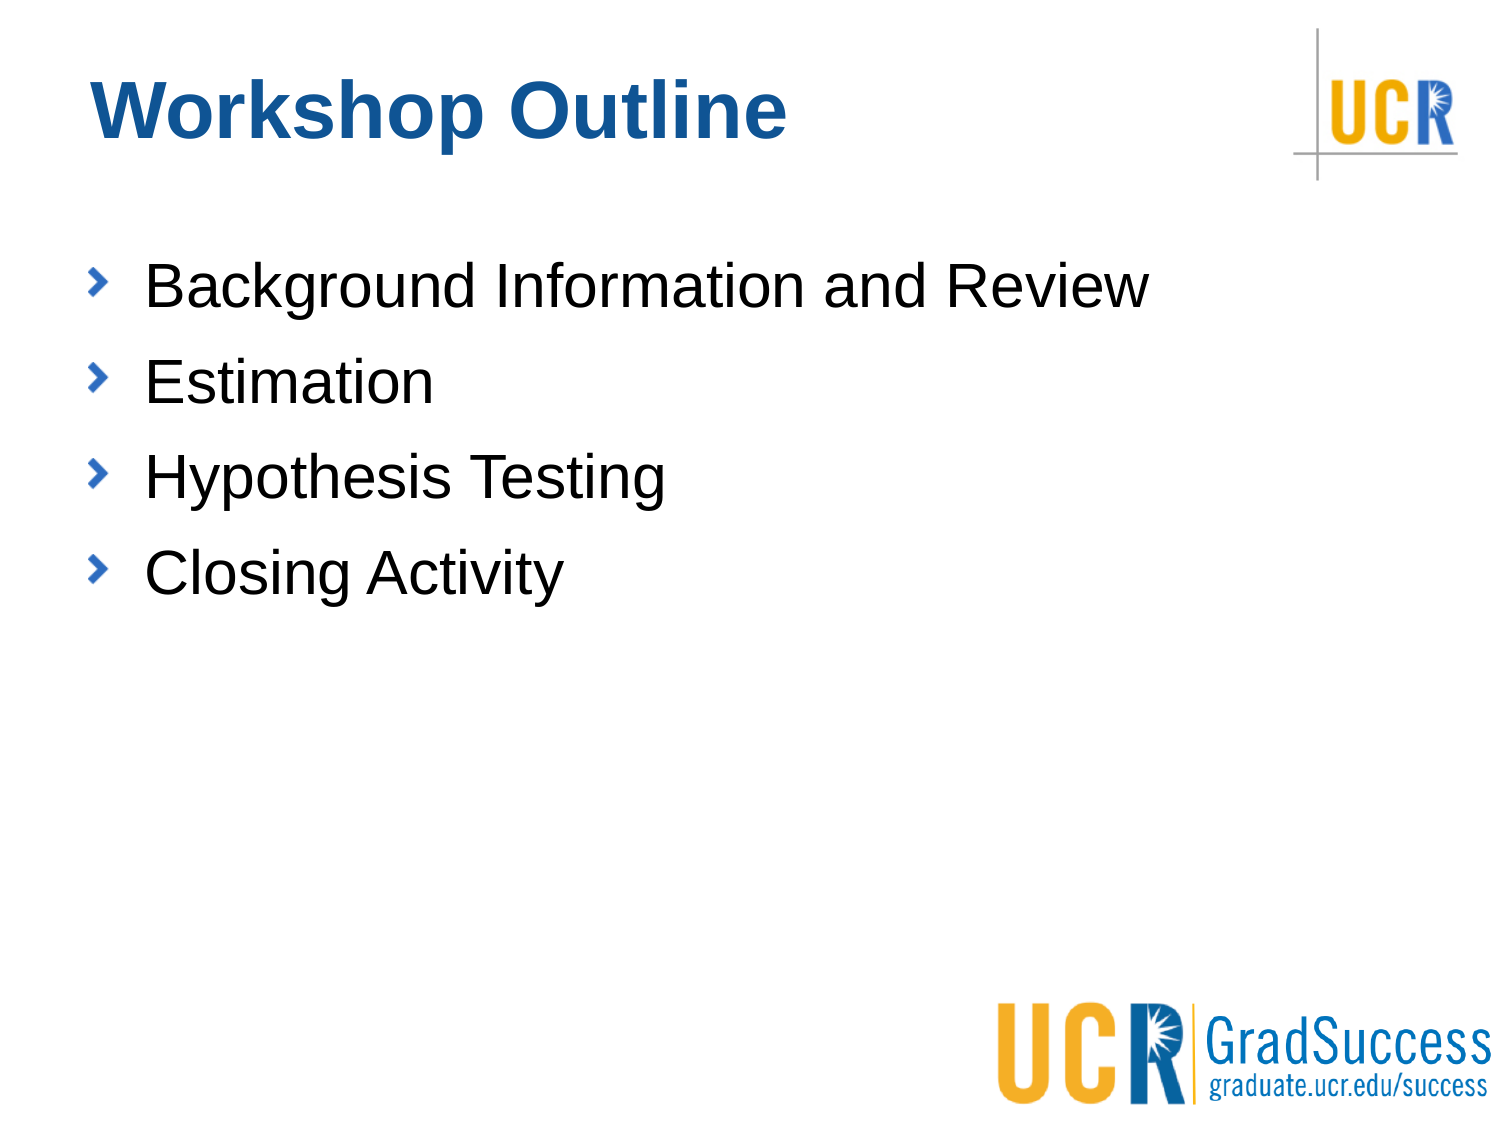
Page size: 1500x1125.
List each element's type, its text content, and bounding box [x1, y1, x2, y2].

list Background Information and Review Estimation Hypothesis Testing Closing Activity [73, 237, 1313, 925]
picture [1282, 0, 1500, 196]
picture [88, 554, 112, 585]
picture [88, 267, 112, 298]
title Workshop Outline [75, 37, 1300, 163]
picture [88, 362, 112, 394]
picture [88, 458, 112, 490]
